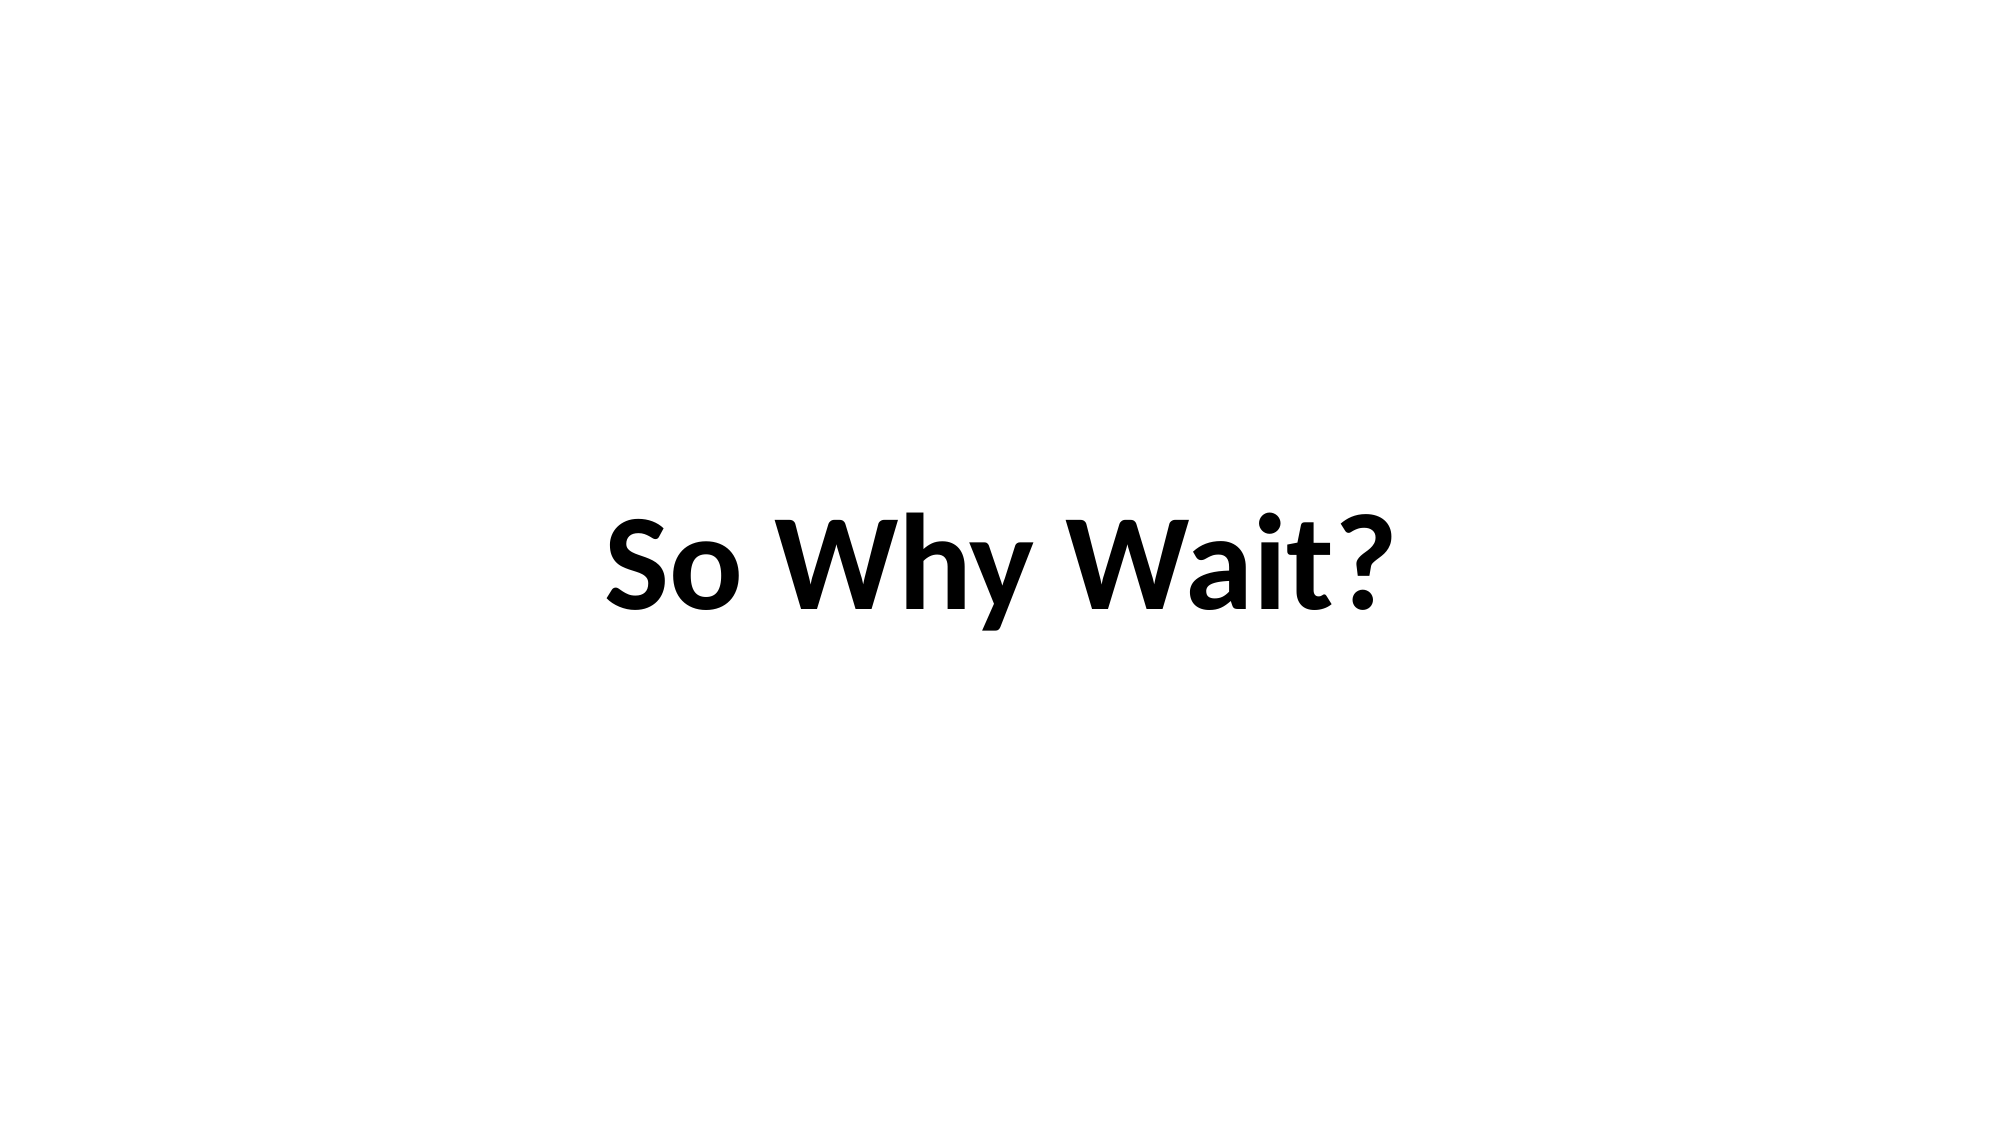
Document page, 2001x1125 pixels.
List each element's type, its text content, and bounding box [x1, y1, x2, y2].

list So Why Wait? [139, 483, 1865, 912]
